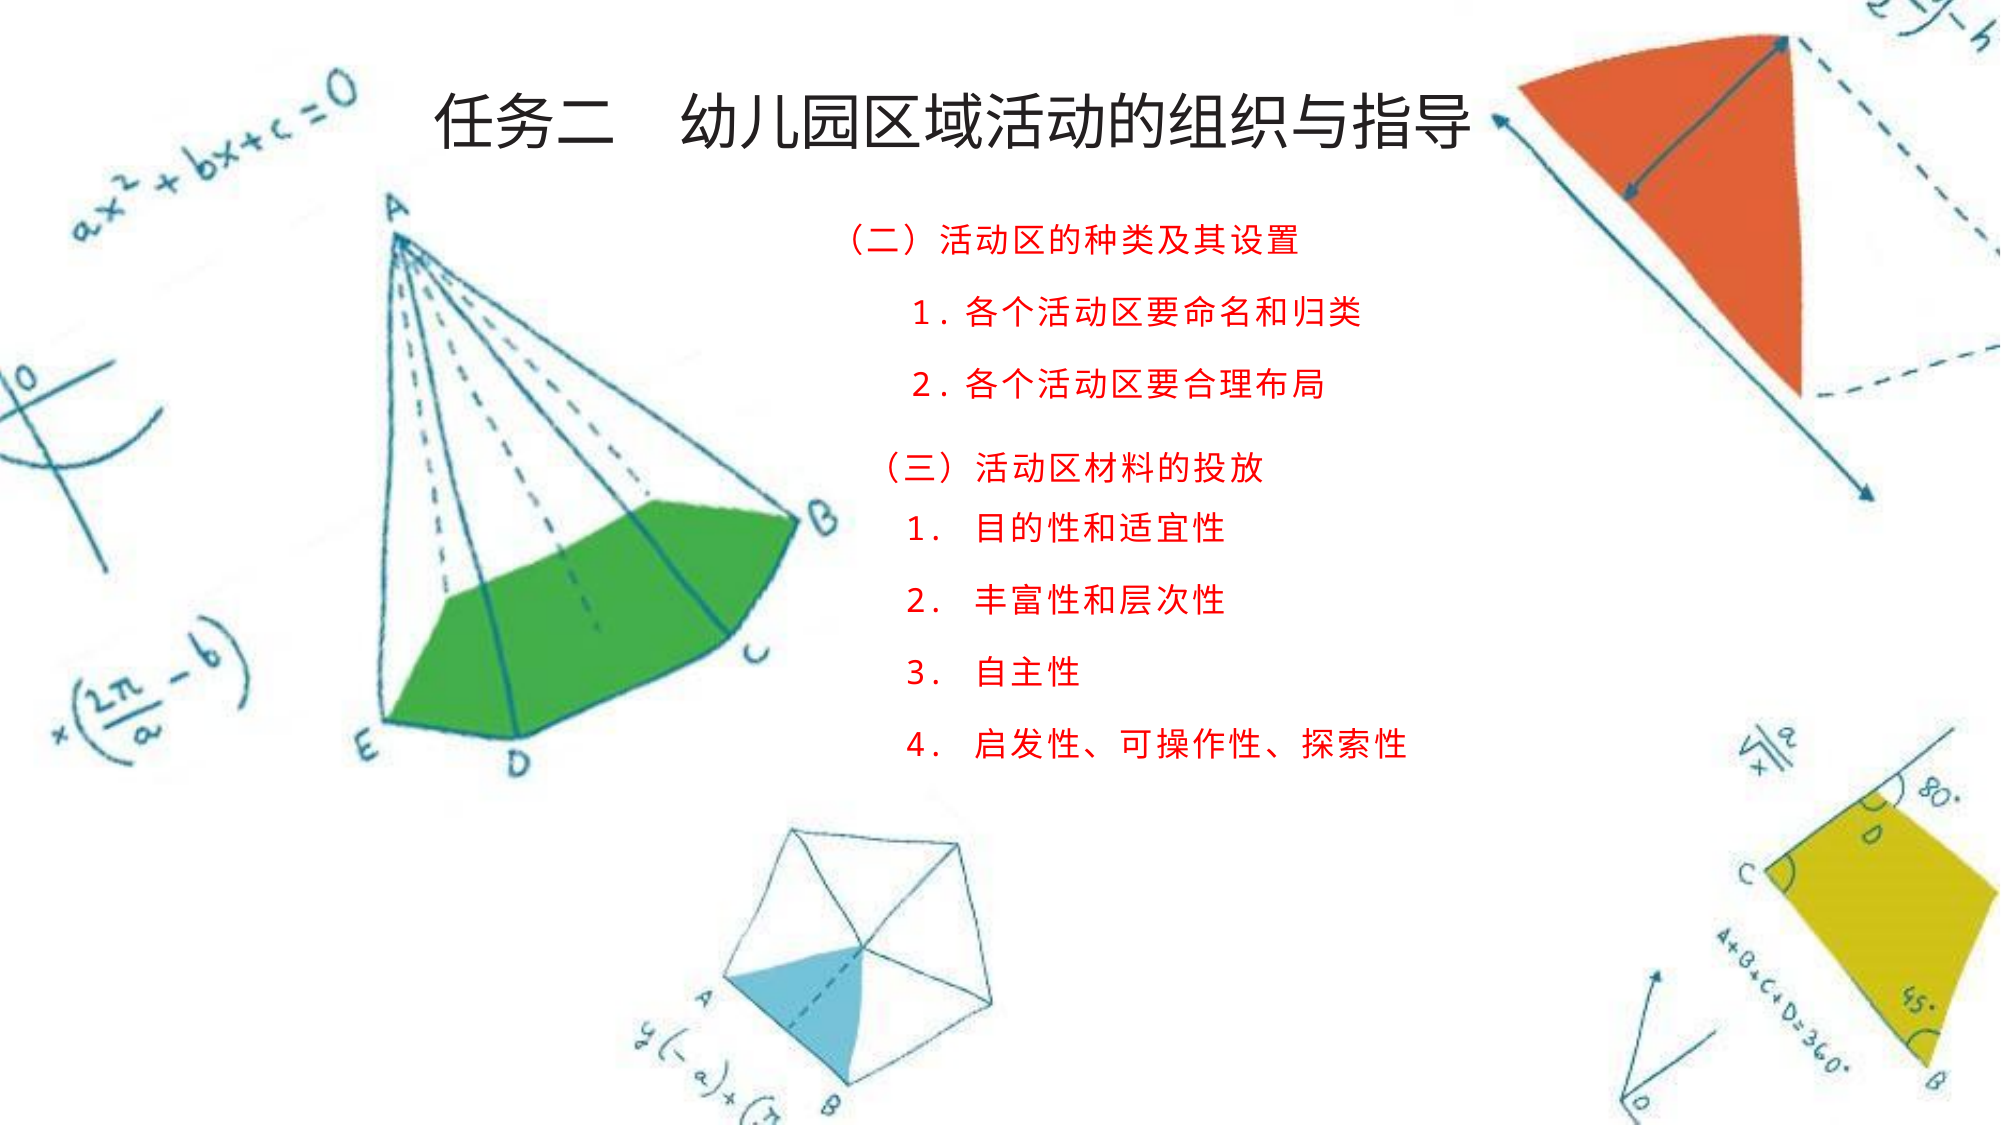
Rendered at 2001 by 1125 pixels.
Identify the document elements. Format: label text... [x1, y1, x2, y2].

picture [0, 0, 2001, 1125]
list （二）活动区的种类及其设置 1.各个活动区要命名和归类 2.各个活动区要合理布局 （三）活动区材料的投放 1. 目的性和适宜性 2. 丰富性和层次性 3. 自主性 4. 启发性、可操作性、探索性 [769, 219, 1487, 941]
text_box 任务二 幼儿园区域活动的组织与指导 [418, 75, 1528, 227]
